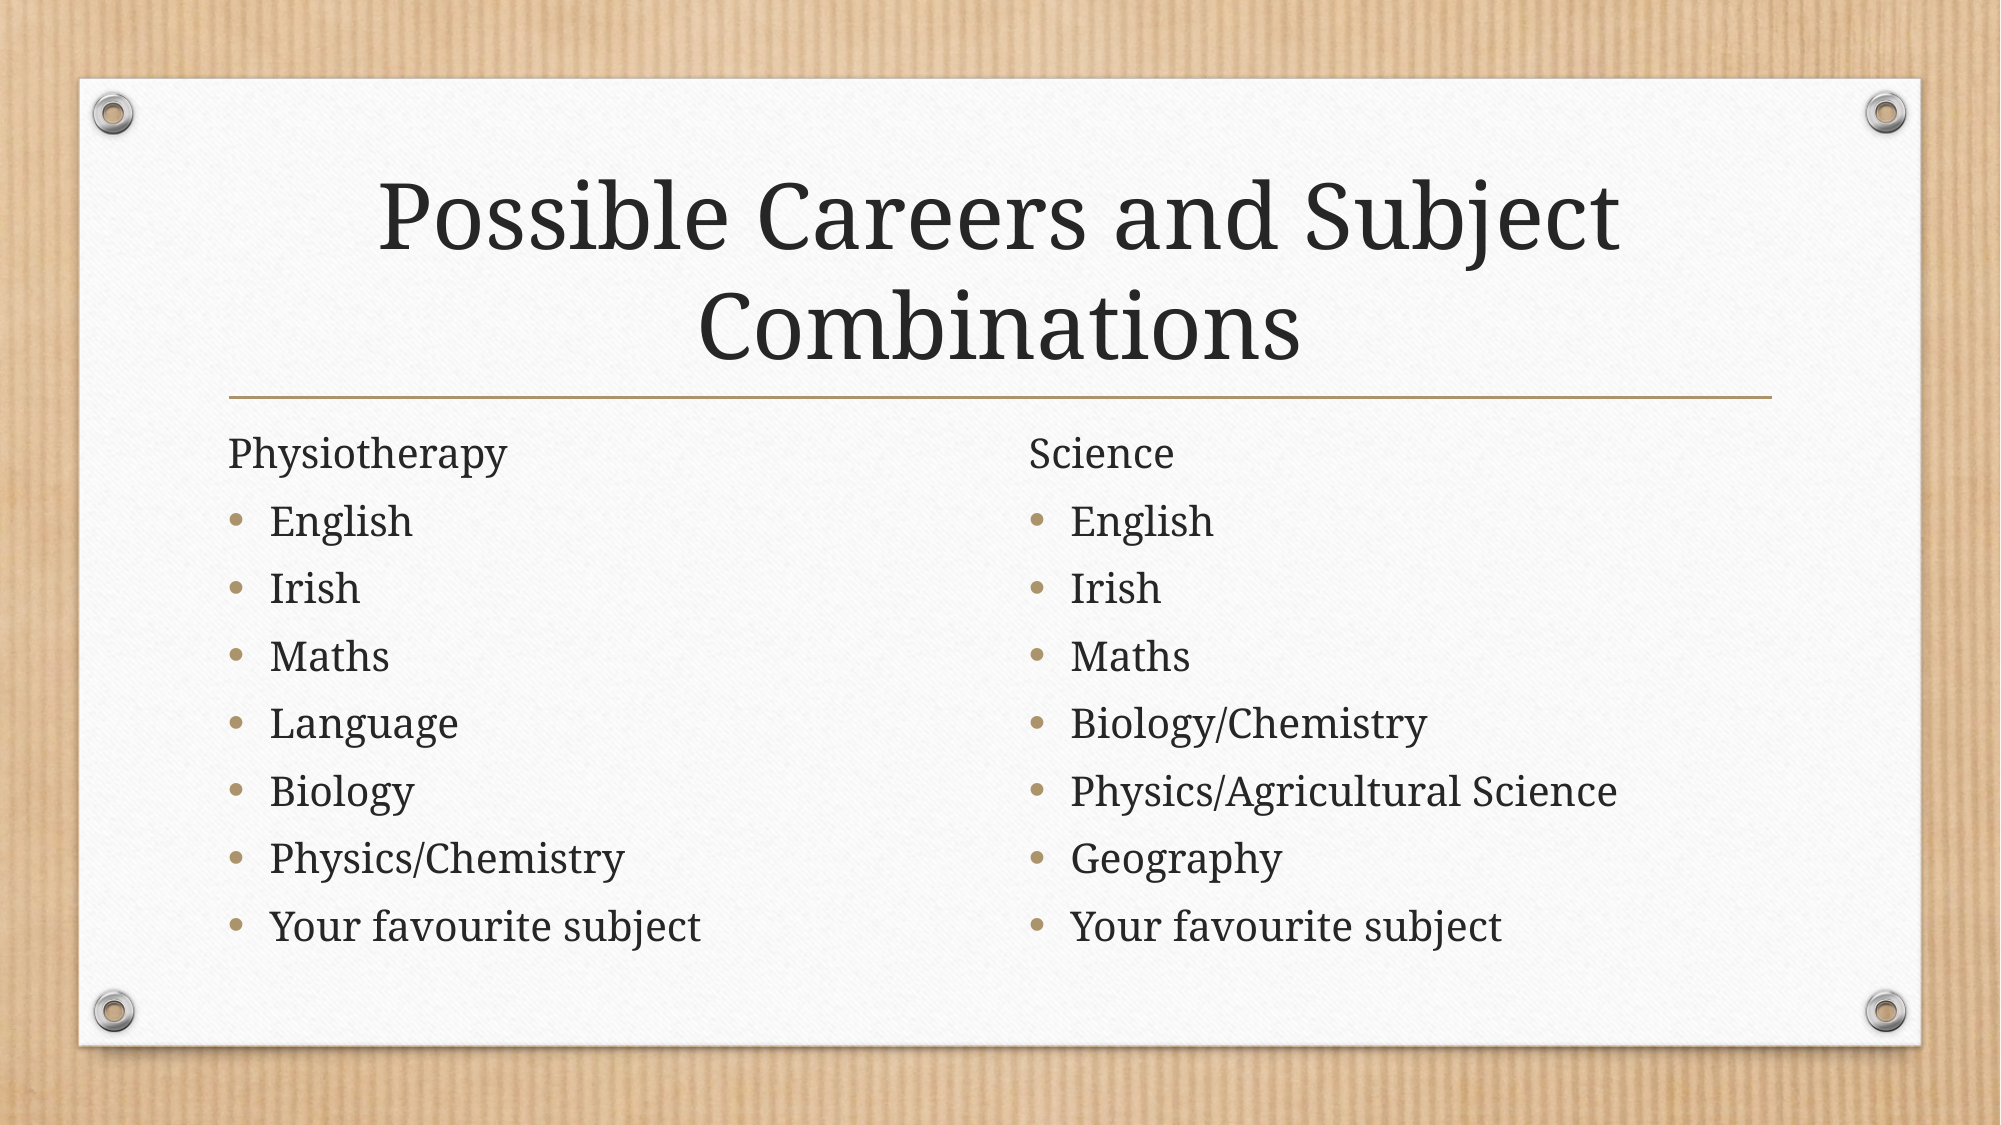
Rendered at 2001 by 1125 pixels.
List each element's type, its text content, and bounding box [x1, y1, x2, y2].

title Possible Careers and Subject Combinations [212, 161, 1788, 375]
picture [0, 0, 2001, 1125]
list Physiotherapy English Irish Maths Language Biology Physics/Chemistry Your favourite subject [213, 420, 987, 963]
list Science English Irish Maths Biology/Chemistry Physics/Agricultural Science Geography Your favourite subject [1013, 420, 1788, 963]
